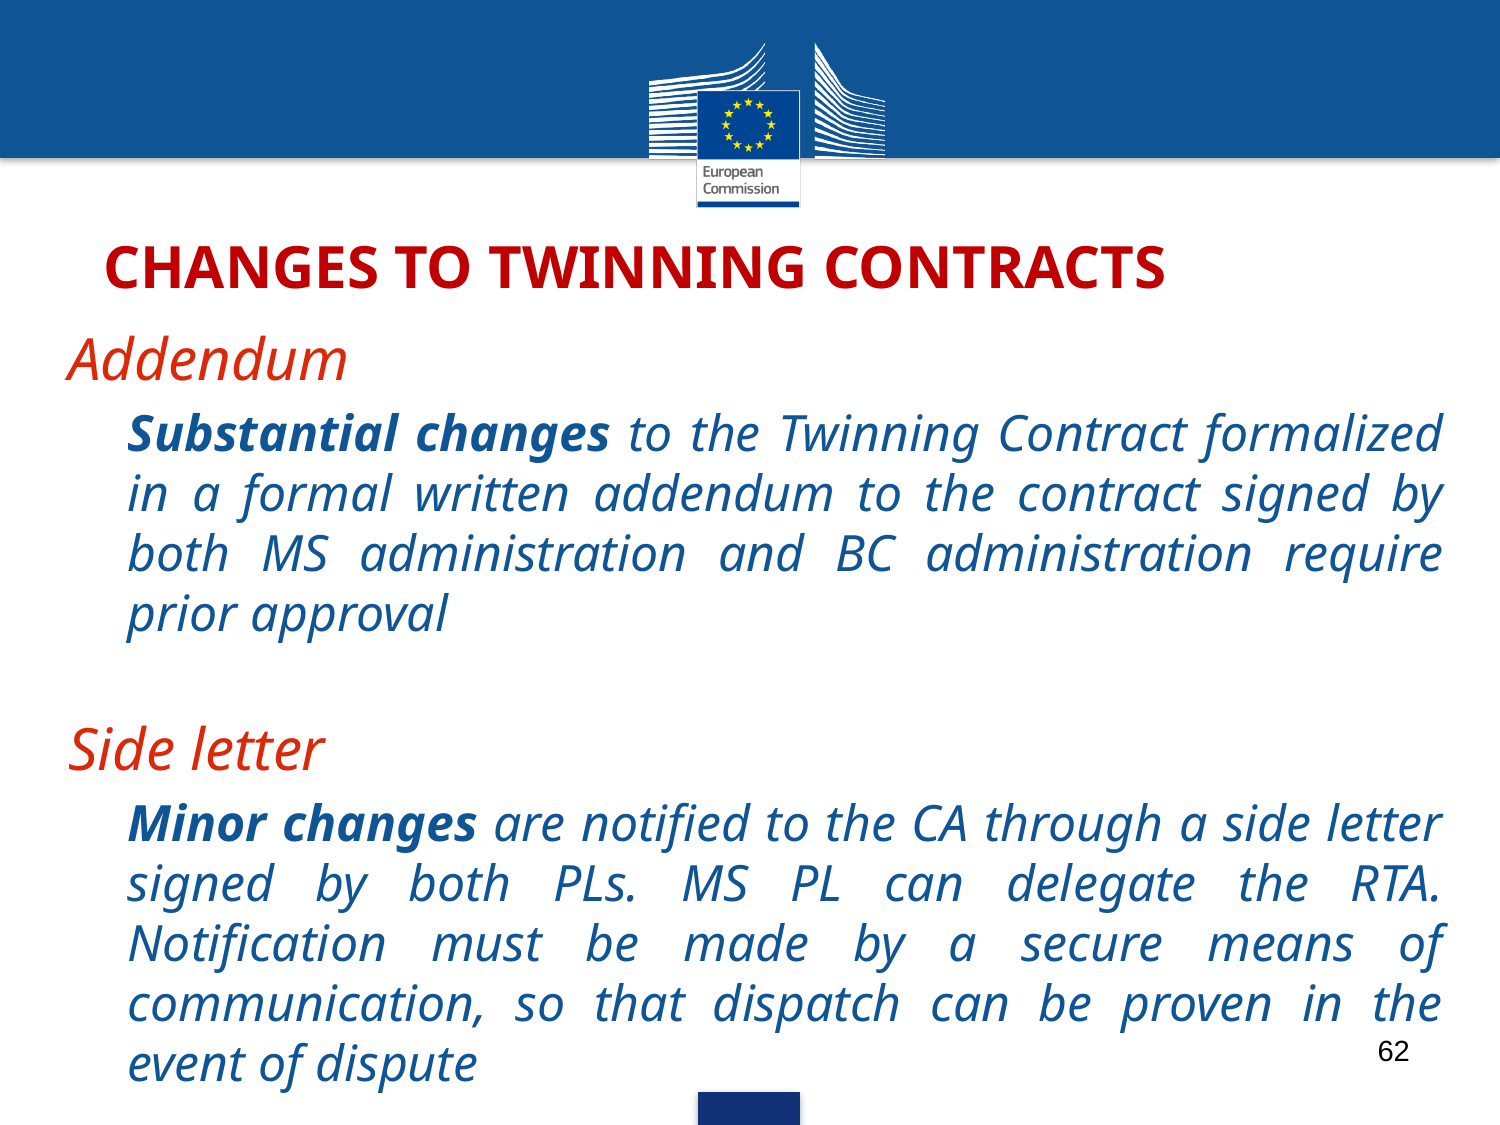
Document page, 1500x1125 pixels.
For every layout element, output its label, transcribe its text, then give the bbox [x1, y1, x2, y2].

slide_number 62 [1074, 1024, 1425, 1103]
list Addendum Substantial changes to the Twinning Contract formalized in a formal written addendum to the contract signed by both MS administration and BC administration require prior approval Side letter Minor changes are notified to the CA through a side letter signed by both PLs. MS PL can delegate the RTA. Notification must be made by a secure means of communication, so that dispatch can be proven in the event of dispute [53, 314, 1459, 1100]
title CHANGES TO TWINNING CONTRACTS [29, 196, 1471, 335]
picture [649, 42, 885, 196]
